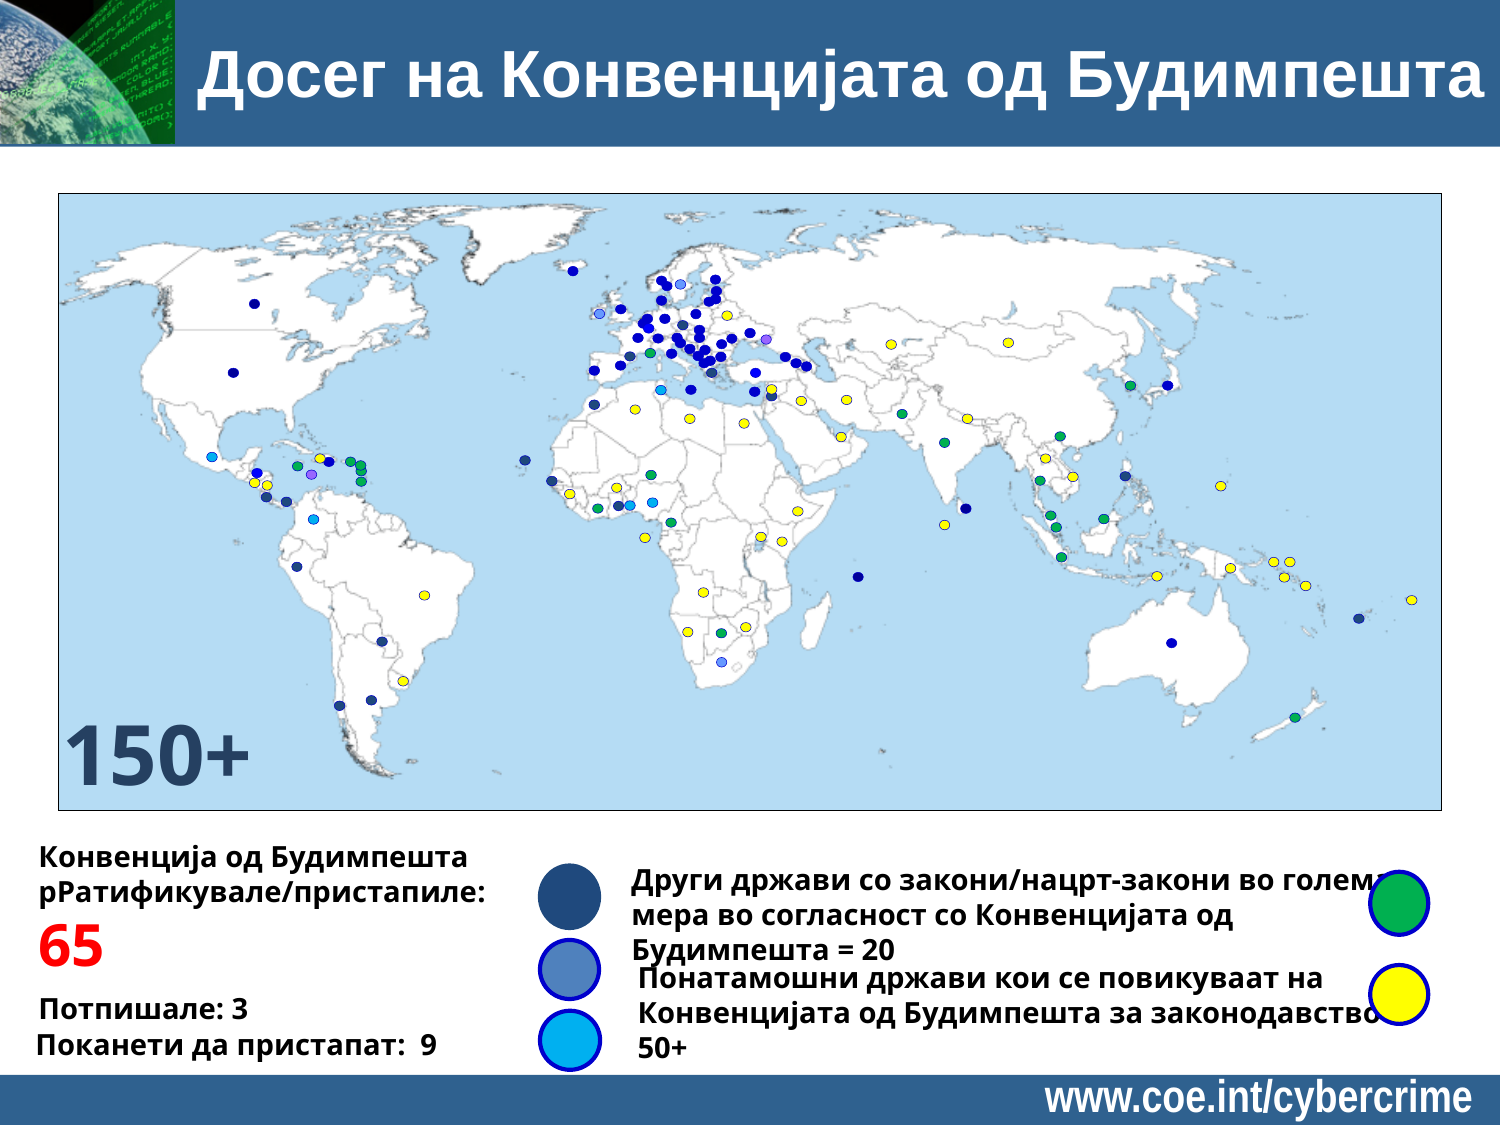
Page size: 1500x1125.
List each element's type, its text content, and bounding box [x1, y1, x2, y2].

text_box [537, 1008, 603, 1072]
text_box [58, 193, 1442, 811]
text_box 150+ [47, 694, 53, 810]
text_box [1368, 869, 1431, 937]
text_box [537, 937, 602, 1002]
text_box Конвенција од Будимпешта рРатификувале/пристапиле: 65 [23, 830, 568, 986]
text_box [1368, 962, 1431, 1026]
text_box Понатамошни држави кои се повикуваат на Конвенцијата од Будимпешта за законодавство = 50+ [622, 951, 1440, 1072]
picture [0, 0, 175, 144]
text_box Досег на Конвенцијата од Будимпешта [177, 0, 1500, 149]
text_box 130+ [47, 594, 53, 694]
text_box [0, 1073, 1030, 1125]
text_box Поканети да пристапат: 9 [20, 1019, 517, 1069]
text_box Други држави со закони/нацрт-закони во голема мера во согласност со Конвенцијата од Будимпешта = 20 [616, 854, 1434, 974]
text_box Потпишале: 3 [23, 948, 477, 1019]
text_box [537, 863, 602, 931]
text_box www.coe.int/cybercrime [1030, 1059, 1500, 1125]
